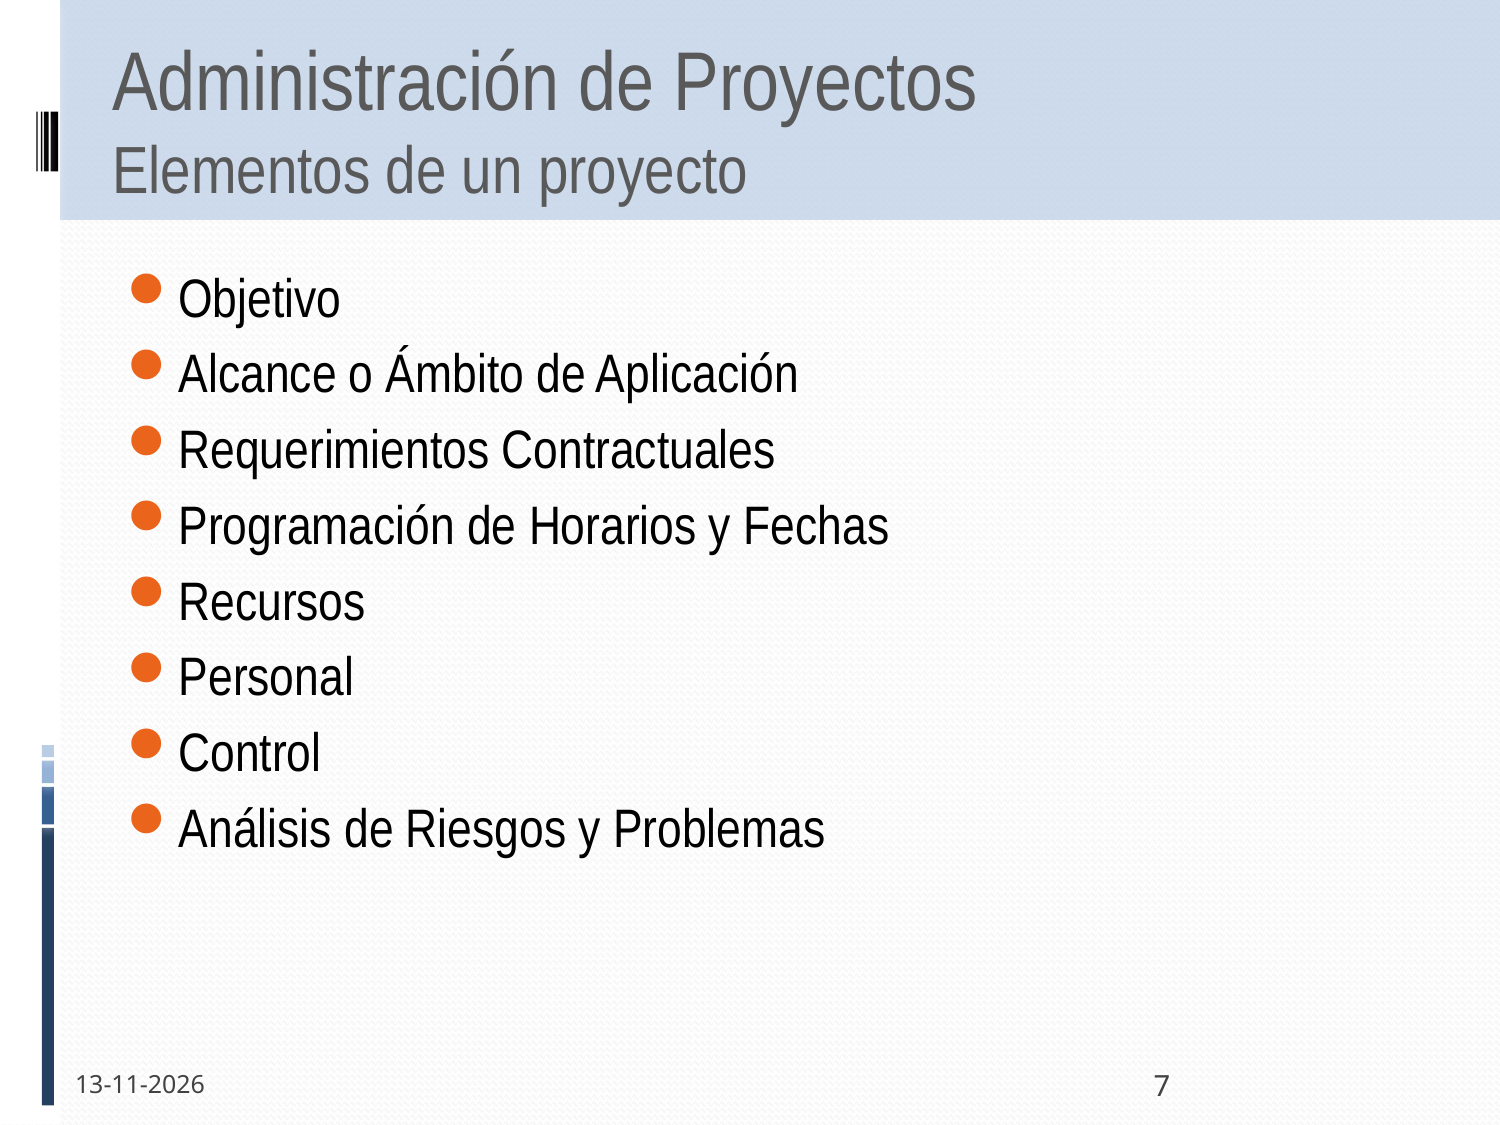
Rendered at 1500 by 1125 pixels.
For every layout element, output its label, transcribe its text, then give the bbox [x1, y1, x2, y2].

title Administración de Proyectos Elementos de un proyecto [111, 18, 1436, 207]
slide_number 7 [1045, 1046, 1171, 1107]
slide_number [75, 1042, 243, 1103]
list Objetivo Alcance o Ámbito de Aplicación Requerimientos Contractuales Programación de Horarios y Fechas Recursos Personal Control Análisis de Riesgos y Problemas [111, 255, 1436, 1038]
